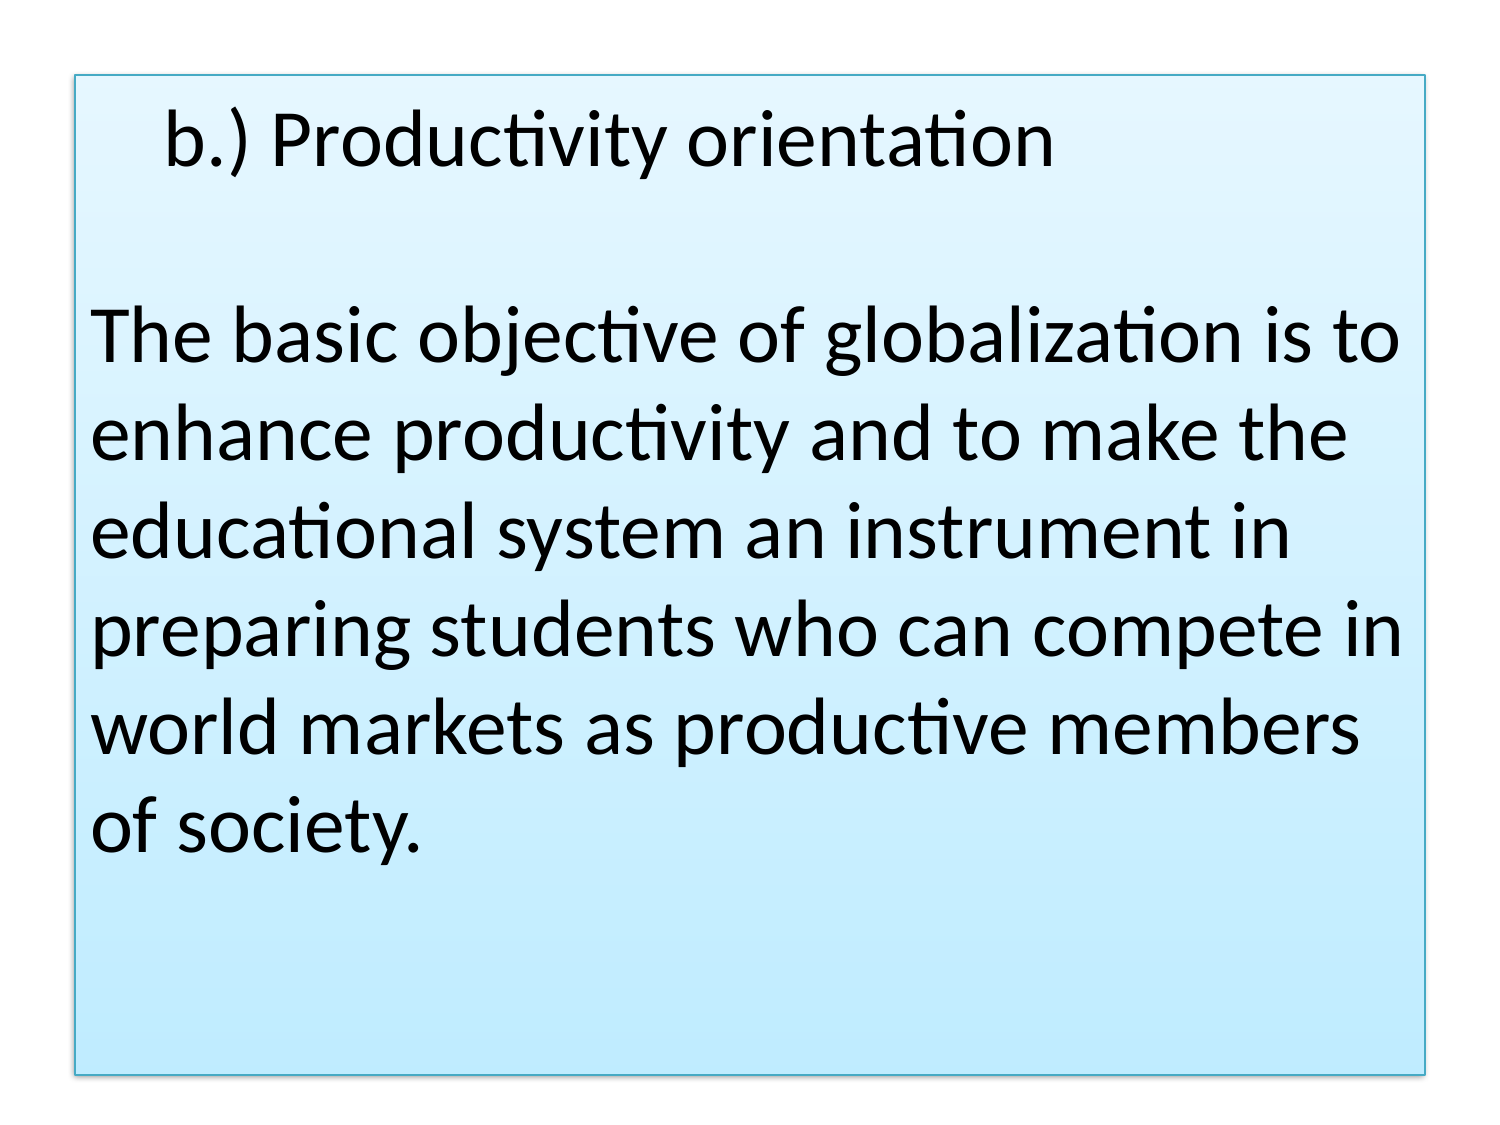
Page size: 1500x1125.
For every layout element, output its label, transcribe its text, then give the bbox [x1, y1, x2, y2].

title b.) Productivity orientation The basic objective of globalization is to enhance productivity and to make the educational system an instrument in preparing students who can compete in world markets as productive members of society. [74, 74, 1426, 1076]
